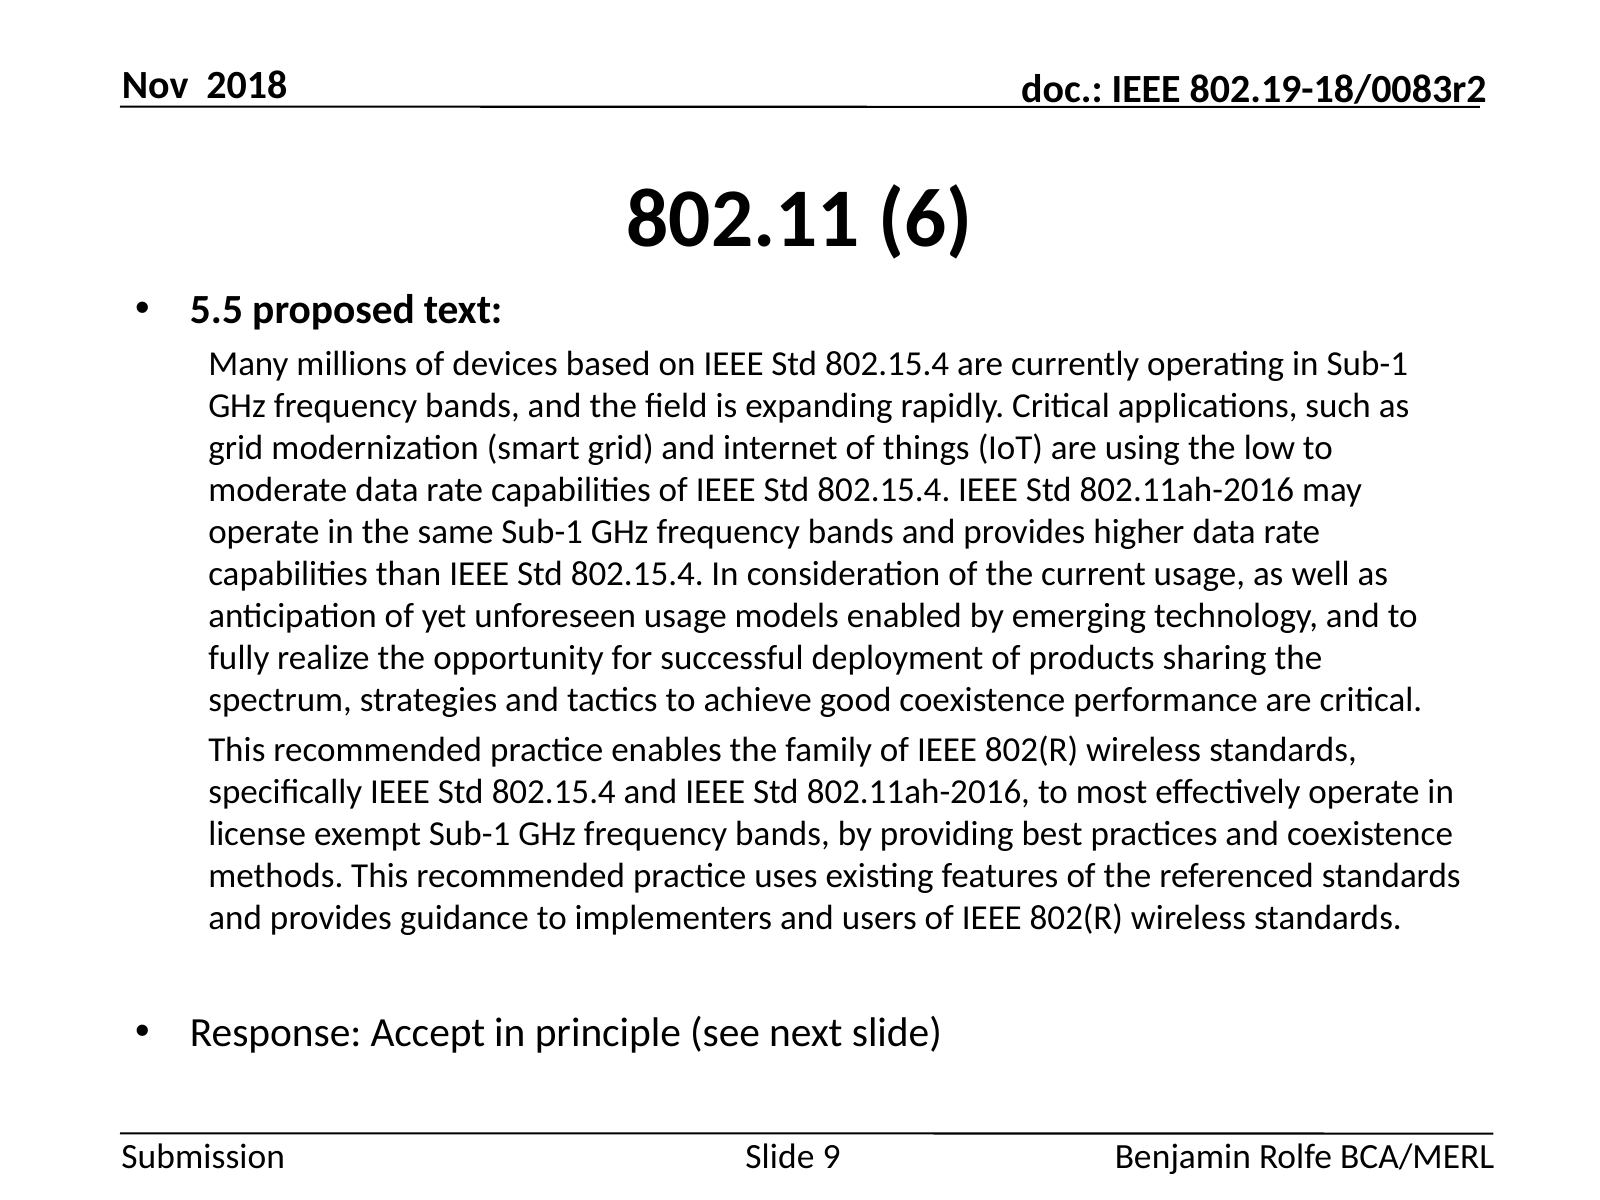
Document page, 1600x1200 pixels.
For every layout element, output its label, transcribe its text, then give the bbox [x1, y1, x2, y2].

list 5.5 proposed text: Many millions of devices based on IEEE Std 802.15.4 are currently operating in Sub-1 GHz frequency bands, and the field is expanding rapidly. Critical applications, such as grid modernization (smart grid) and internet of things (IoT) are using the low to moderate data rate capabilities of IEEE Std 802.15.4. IEEE Std 802.11ah-2016 may operate in the same Sub-1 GHz frequency bands and provides higher data rate capabilities than IEEE Std 802.15.4. In consideration of the current usage, as well as anticipation of yet unforeseen usage models enabled by emerging technology, and to fully realize the opportunity for successful deployment of products sharing the spectrum, strategies and tactics to achieve good coexistence performance are critical. This recommended practice enables the family of IEEE 802(R) wireless standards, specifically IEEE Std 802.15.4 and IEEE Std 802.11ah-2016, to most effectively operate in license exempt Sub-1 GHz frequency bands, by providing best practices and coexistence methods. This recommended practice uses existing features of the referenced standards and provides guidance to implementers and users of IEEE 802(R) wireless standards. Response: Accept in principle (see next slide) [119, 274, 1480, 1134]
footer Benjamin Rolfe BCA/MERL [937, 1132, 1495, 1174]
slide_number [121, 58, 451, 107]
title 802.11 (6) [119, 119, 1480, 274]
slide_number Slide 9 [733, 1132, 854, 1197]
